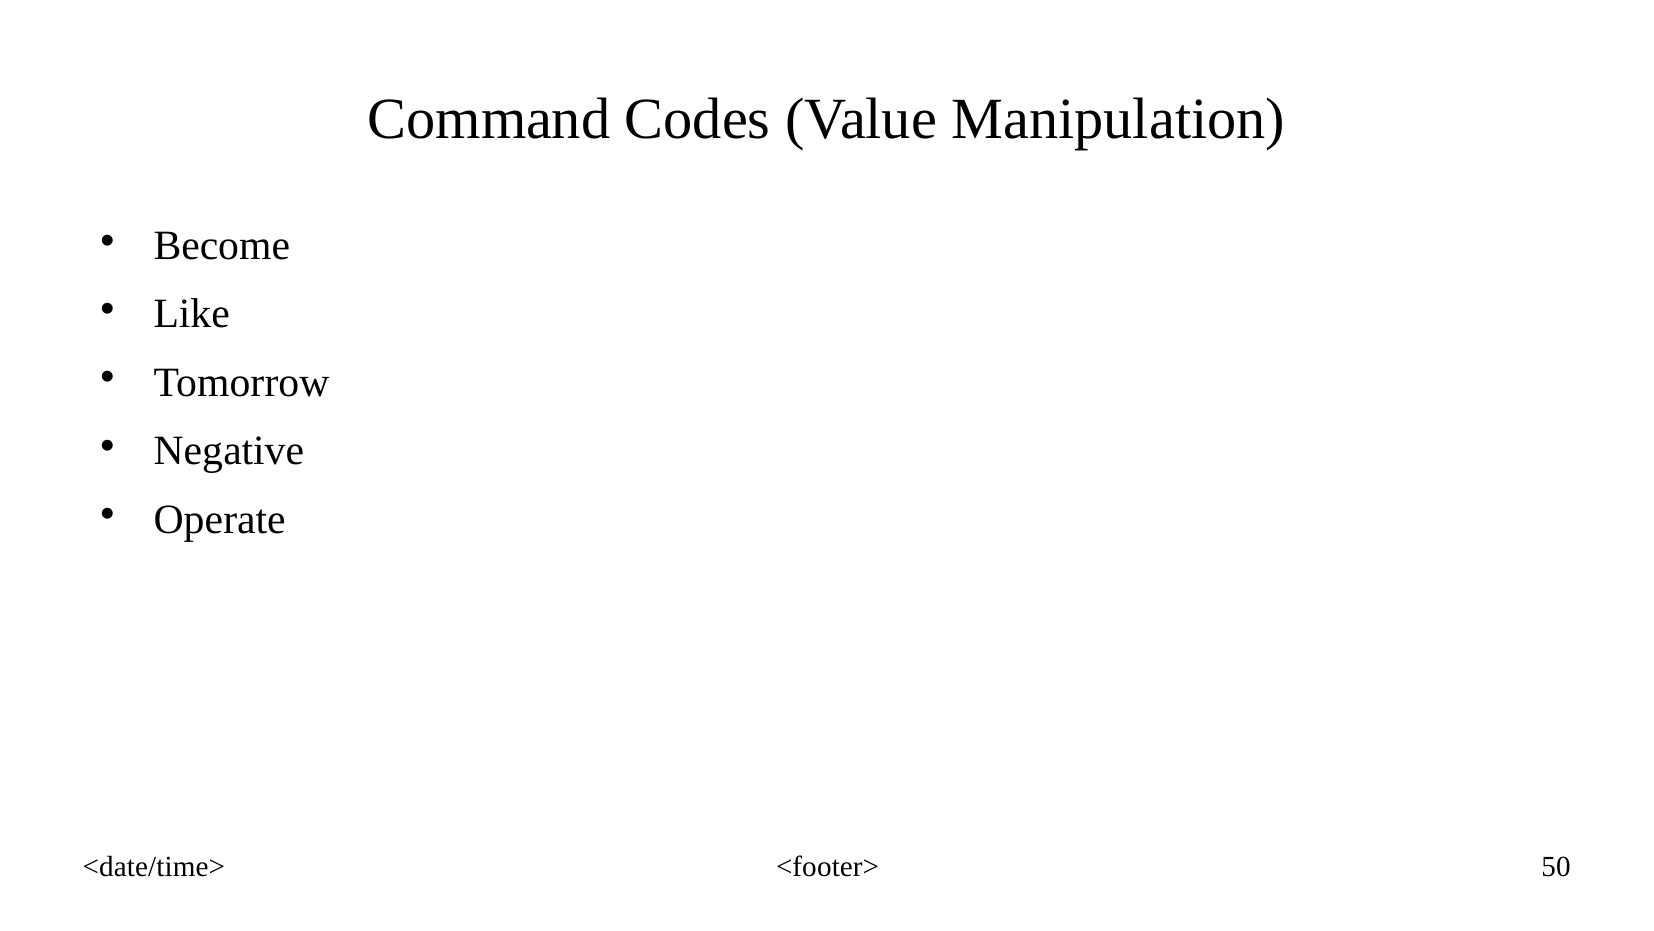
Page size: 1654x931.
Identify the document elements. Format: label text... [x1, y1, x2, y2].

text_box Command Codes (Value Manipulation) [82, 37, 1571, 193]
text_box Become Like Tomorrow Negative Operate [82, 217, 1571, 757]
